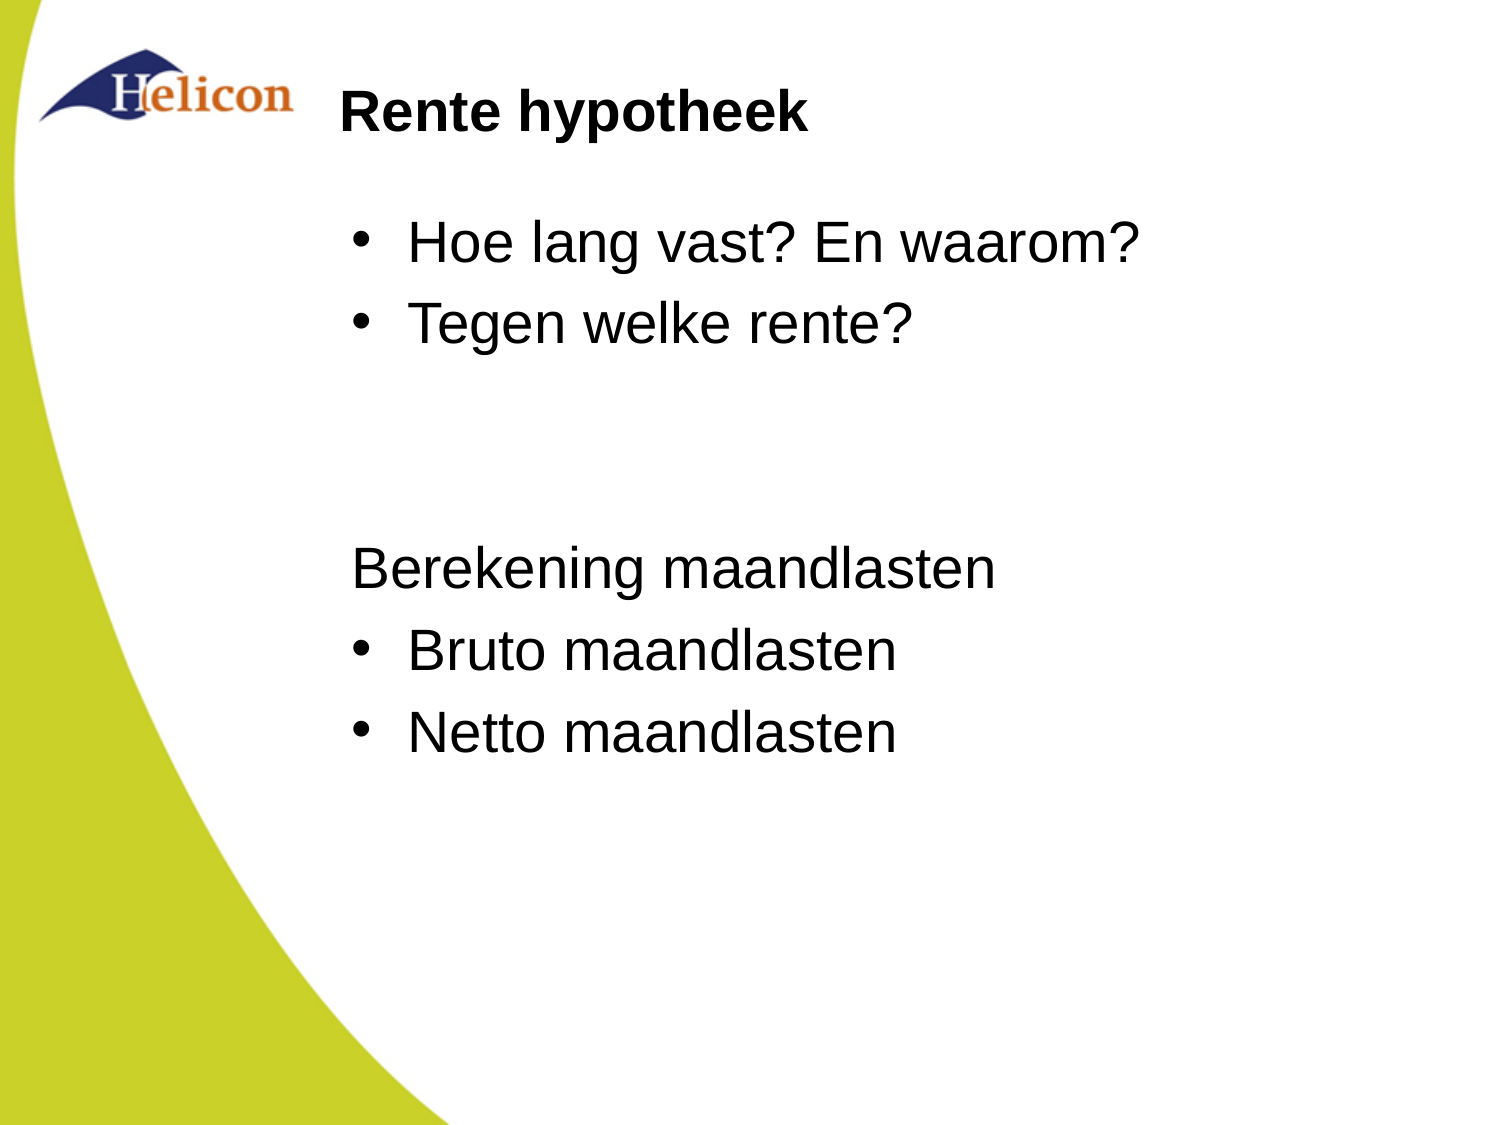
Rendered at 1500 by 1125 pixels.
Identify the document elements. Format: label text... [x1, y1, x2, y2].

title Rente hypotheek [324, 54, 1415, 161]
picture [0, 0, 1500, 1125]
list Hoe lang vast? En waarom? Tegen welke rente? Berekening maandlasten Bruto maandlasten Netto maandlasten [336, 196, 1425, 1005]
